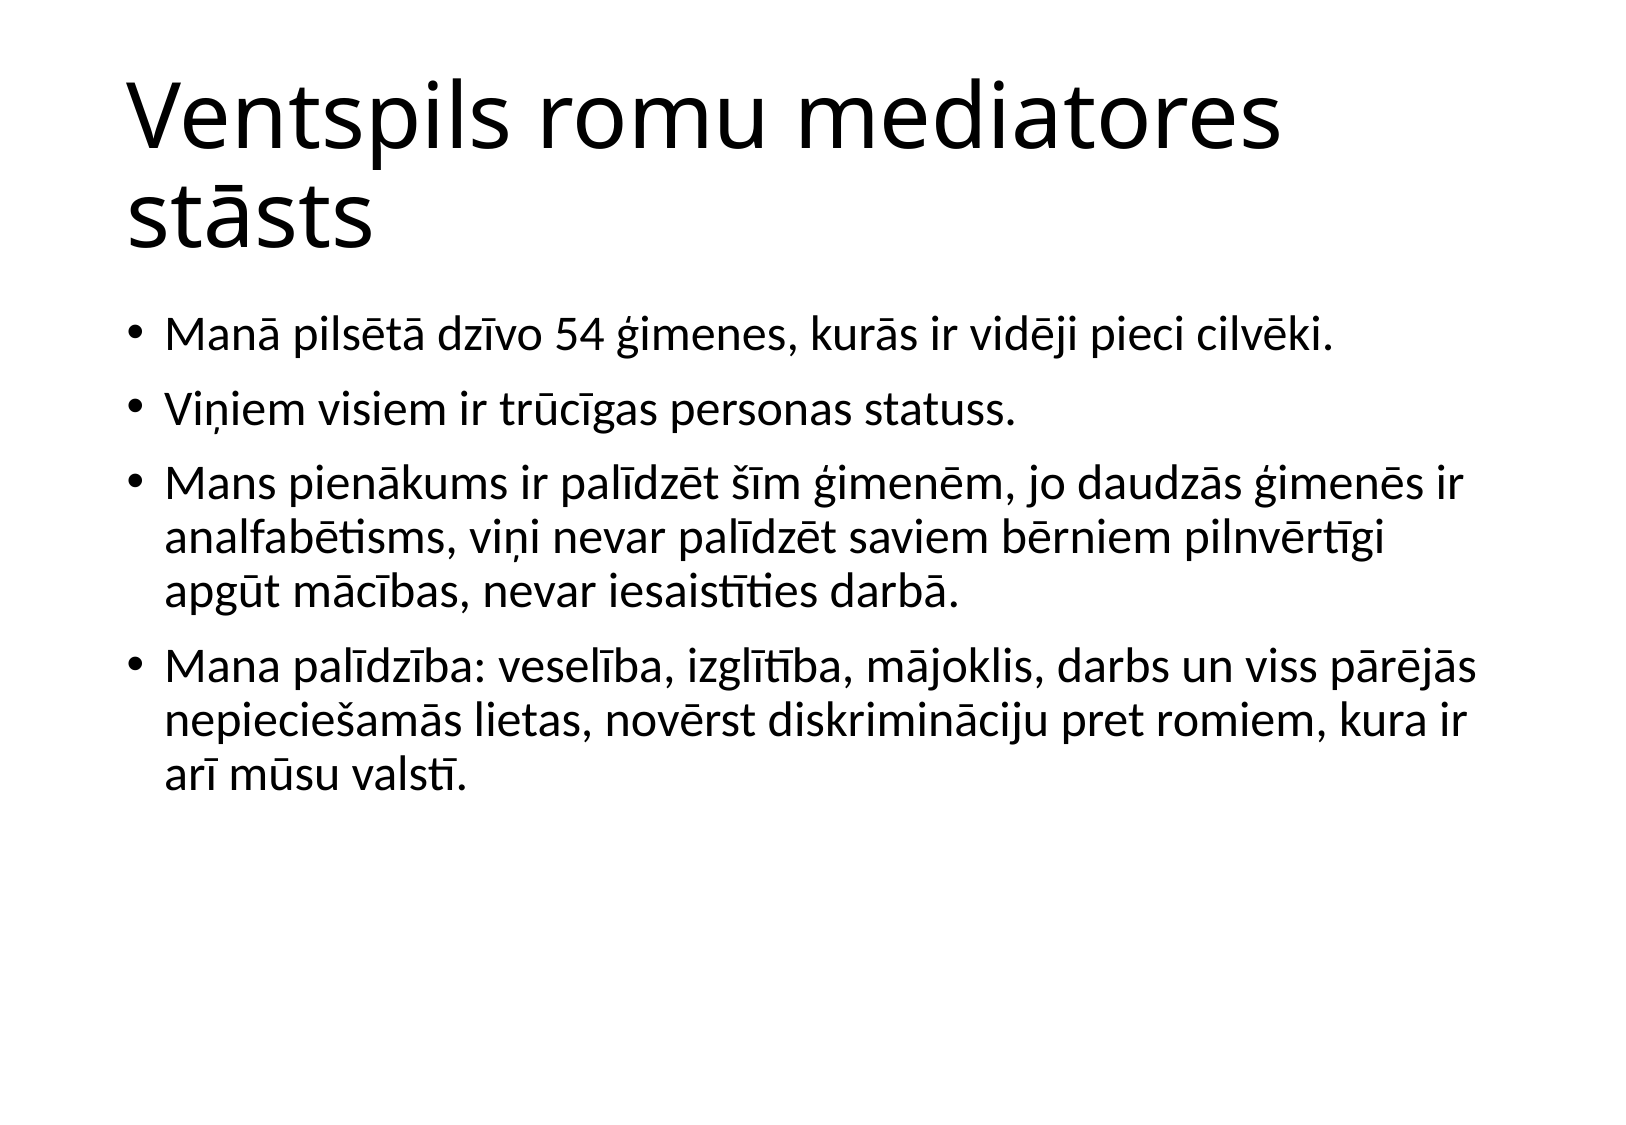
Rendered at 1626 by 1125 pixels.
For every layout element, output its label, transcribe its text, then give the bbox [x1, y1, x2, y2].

title Ventspils romu mediatores stāsts [111, 59, 1514, 278]
list Manā pilsētā dzīvo 54 ģimenes, kurās ir vidēji pieci cilvēki. Viņiem visiem ir trūcīgas personas statuss. Mans pienākums ir palīdzēt šīm ģimenēm, jo daudzās ģimenēs ir analfabētisms, viņi nevar palīdzēt saviem bērniem pilnvērtīgi apgūt mācības, nevar iesaistīties darbā. Mana palīdzība: veselība, izglītība, mājoklis, darbs un viss pārējās nepieciešamās lietas, novērst diskrimināciju pret romiem, kura ir arī mūsu valstī. [111, 299, 1514, 1014]
